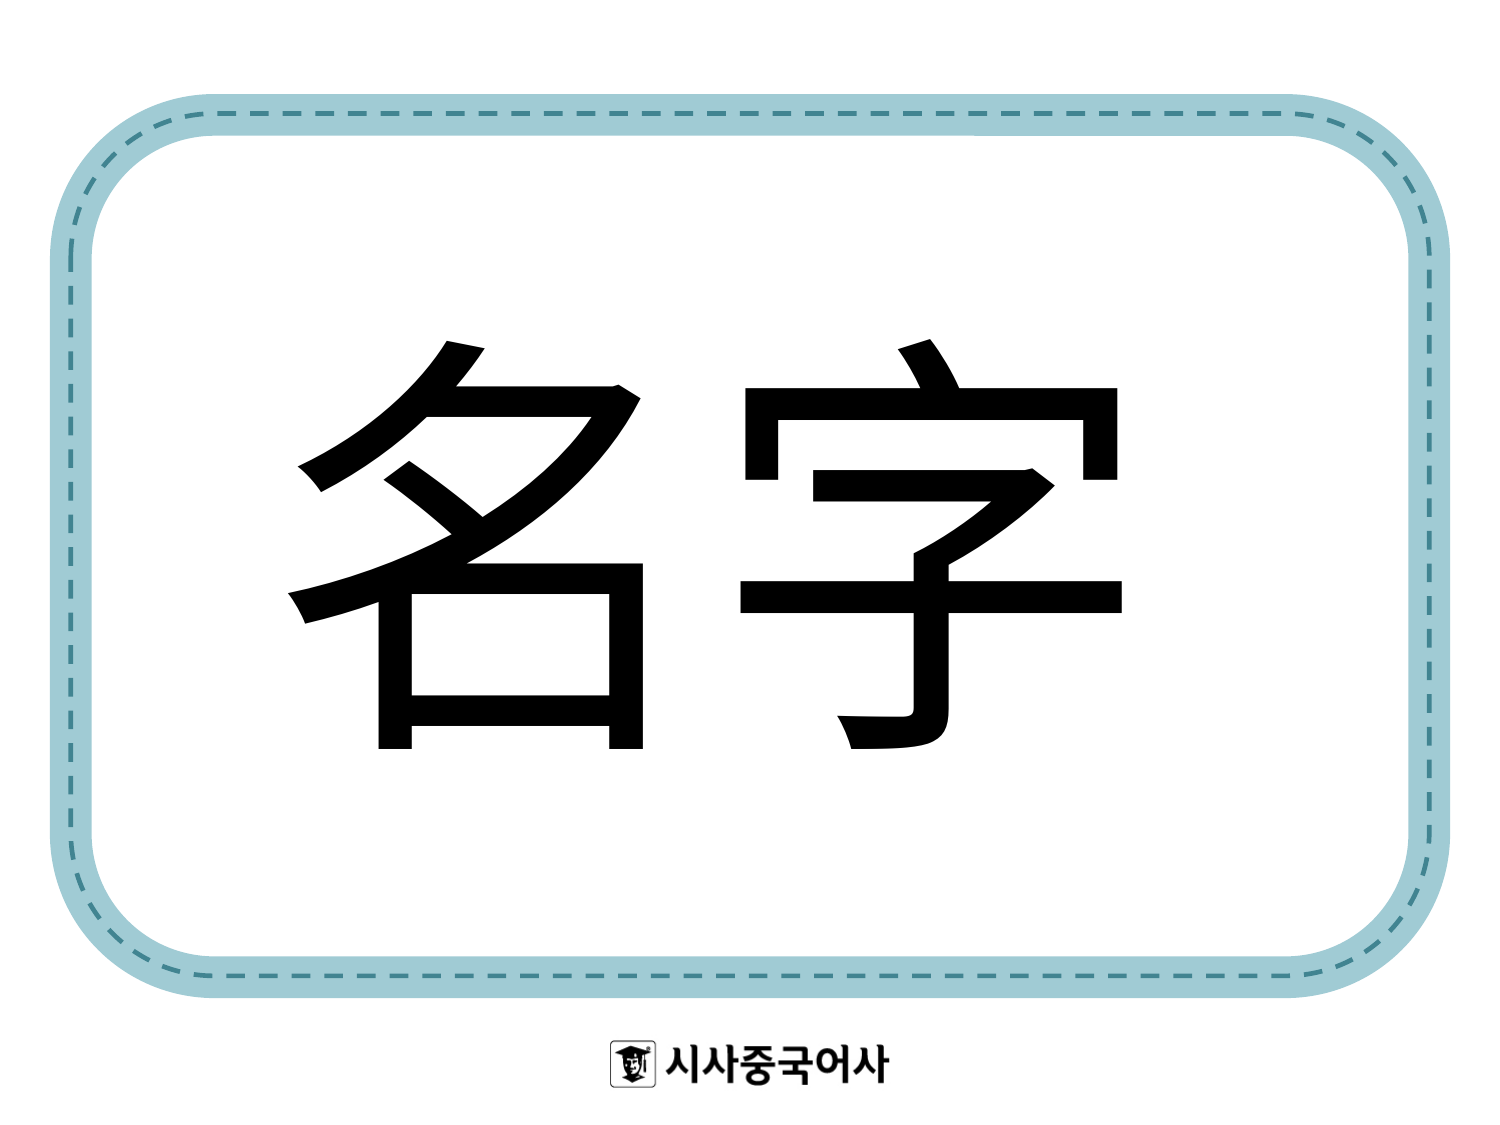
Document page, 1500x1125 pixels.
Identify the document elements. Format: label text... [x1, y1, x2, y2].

picture [602, 1034, 898, 1094]
text_box 名字 [145, 189, 1354, 853]
